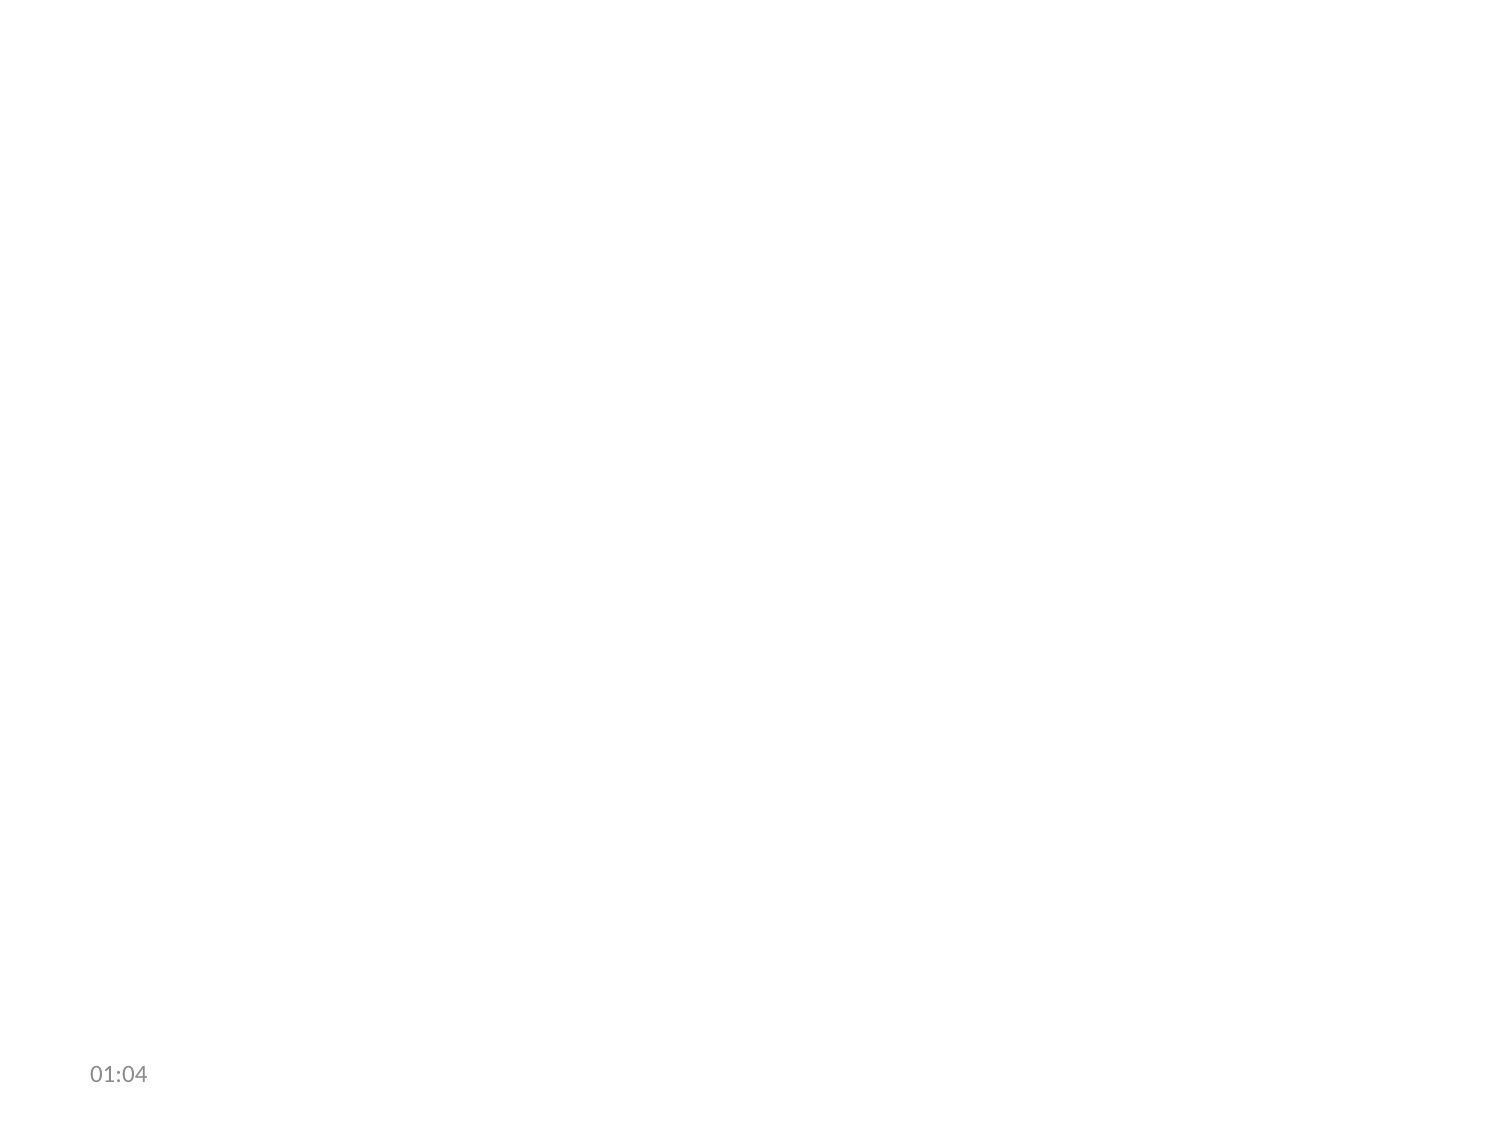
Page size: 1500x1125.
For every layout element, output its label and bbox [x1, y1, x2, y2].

slide_number [75, 1042, 425, 1103]
